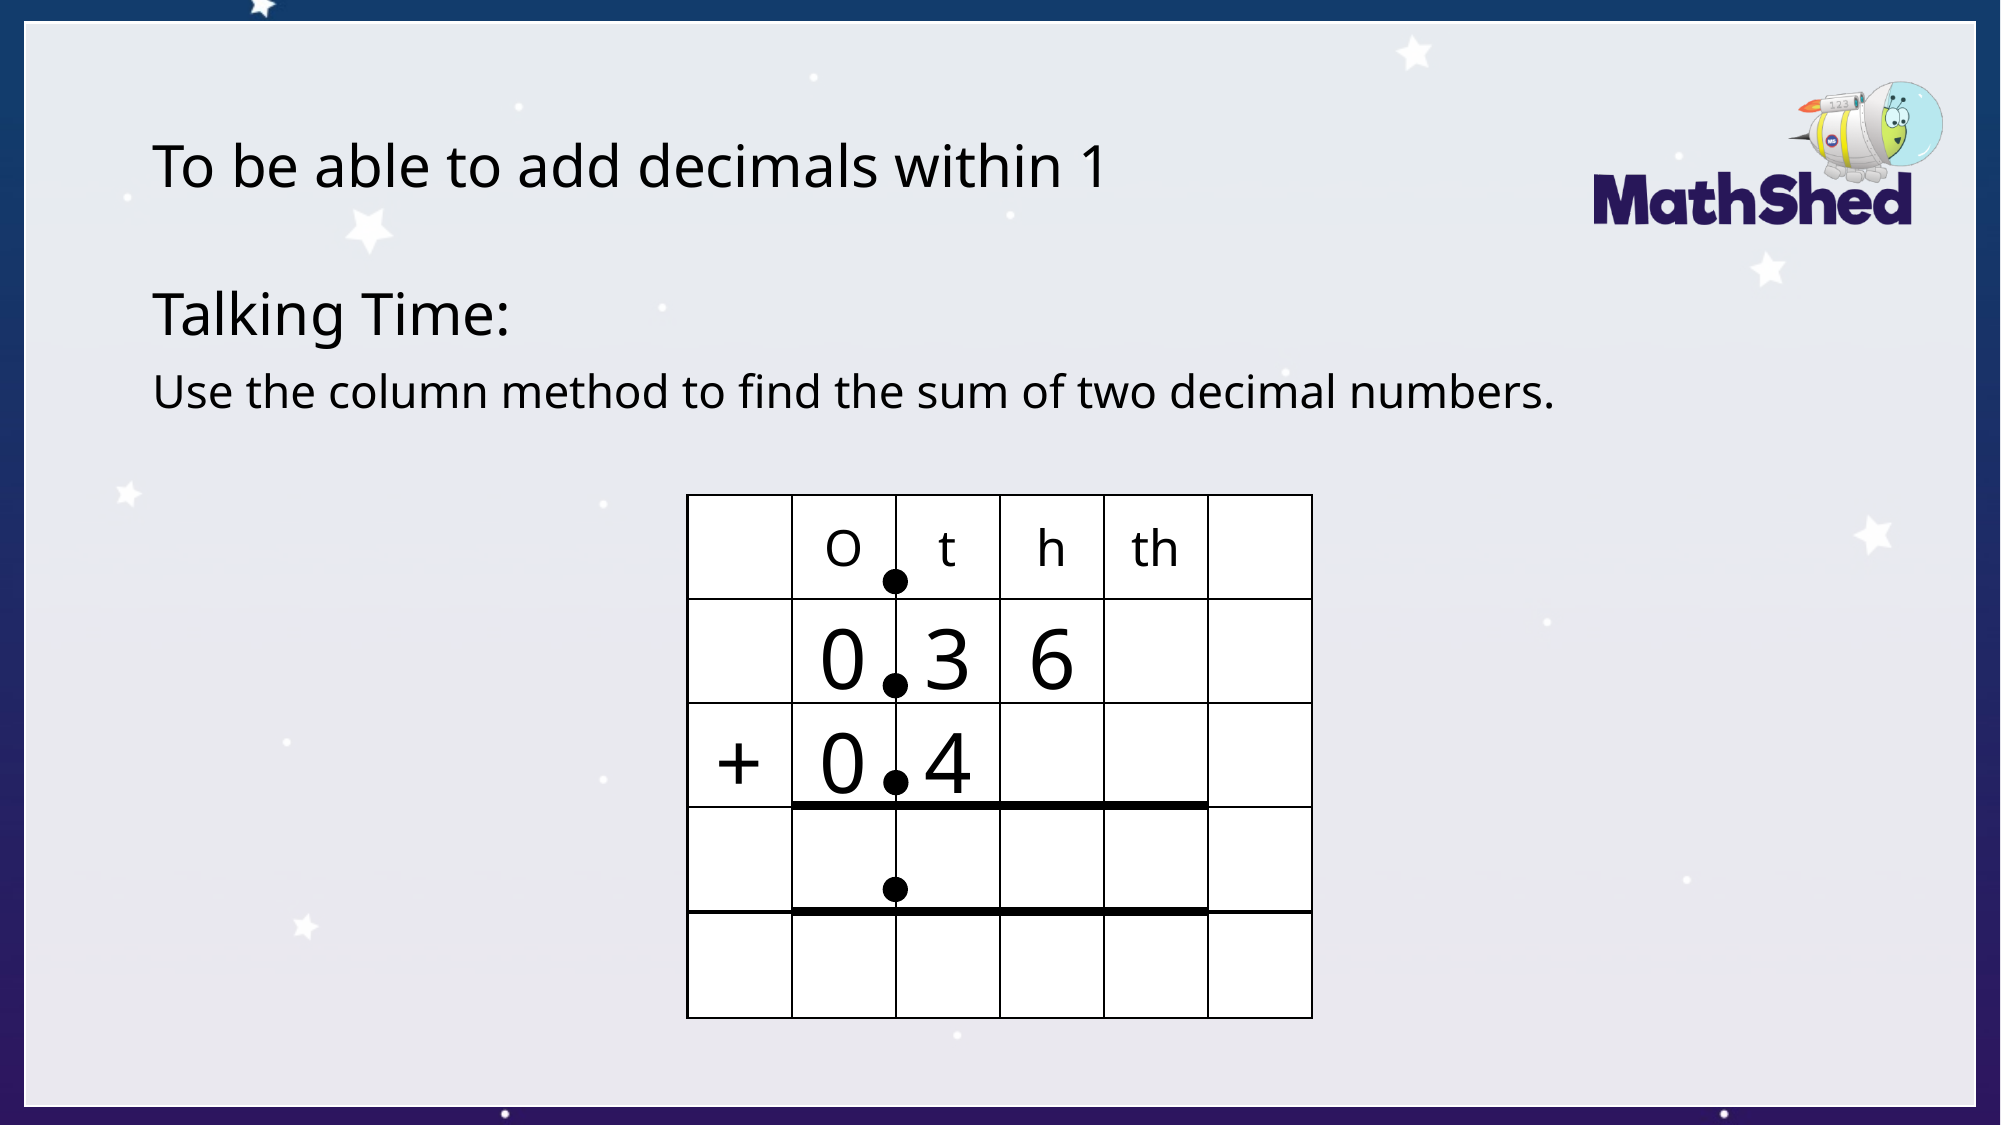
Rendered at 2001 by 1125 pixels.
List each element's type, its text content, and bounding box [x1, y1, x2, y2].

text_box [1103, 810, 1207, 907]
text_box [686, 598, 791, 702]
text_box [882, 568, 908, 595]
text_box [1103, 916, 1207, 1019]
text_box [1207, 494, 1313, 598]
text_box t [895, 494, 999, 598]
list Talking Time: Use the column method to find the sum of two decimal numbers. [137, 277, 1863, 992]
text_box [686, 494, 791, 598]
text_box [791, 912, 895, 1019]
text_box [686, 806, 791, 912]
text_box [882, 876, 908, 903]
text_box [999, 916, 1103, 1019]
text_box [999, 702, 1103, 801]
text_box [895, 916, 999, 1019]
picture [0, 0, 2001, 1125]
text_box [999, 810, 1103, 907]
text_box [686, 912, 791, 1019]
text_box 0 [791, 702, 895, 801]
text_box 6 [999, 598, 1103, 702]
text_box th [1103, 494, 1207, 598]
text_box 4 [895, 702, 999, 801]
text_box [1207, 806, 1313, 912]
text_box [791, 806, 895, 907]
title To be able to add decimals within 1 [137, 59, 1578, 277]
text_box [1103, 598, 1207, 702]
text_box [1207, 598, 1313, 702]
text_box [883, 769, 909, 796]
text_box [1207, 912, 1313, 1019]
text_box [882, 673, 908, 699]
text_box [1207, 702, 1313, 806]
text_box h [999, 494, 1103, 598]
text_box O [791, 494, 895, 598]
text_box 0 [791, 598, 895, 702]
text_box [895, 810, 999, 907]
text_box + [686, 702, 791, 806]
text_box [1103, 702, 1207, 801]
text_box 3 [895, 598, 999, 702]
